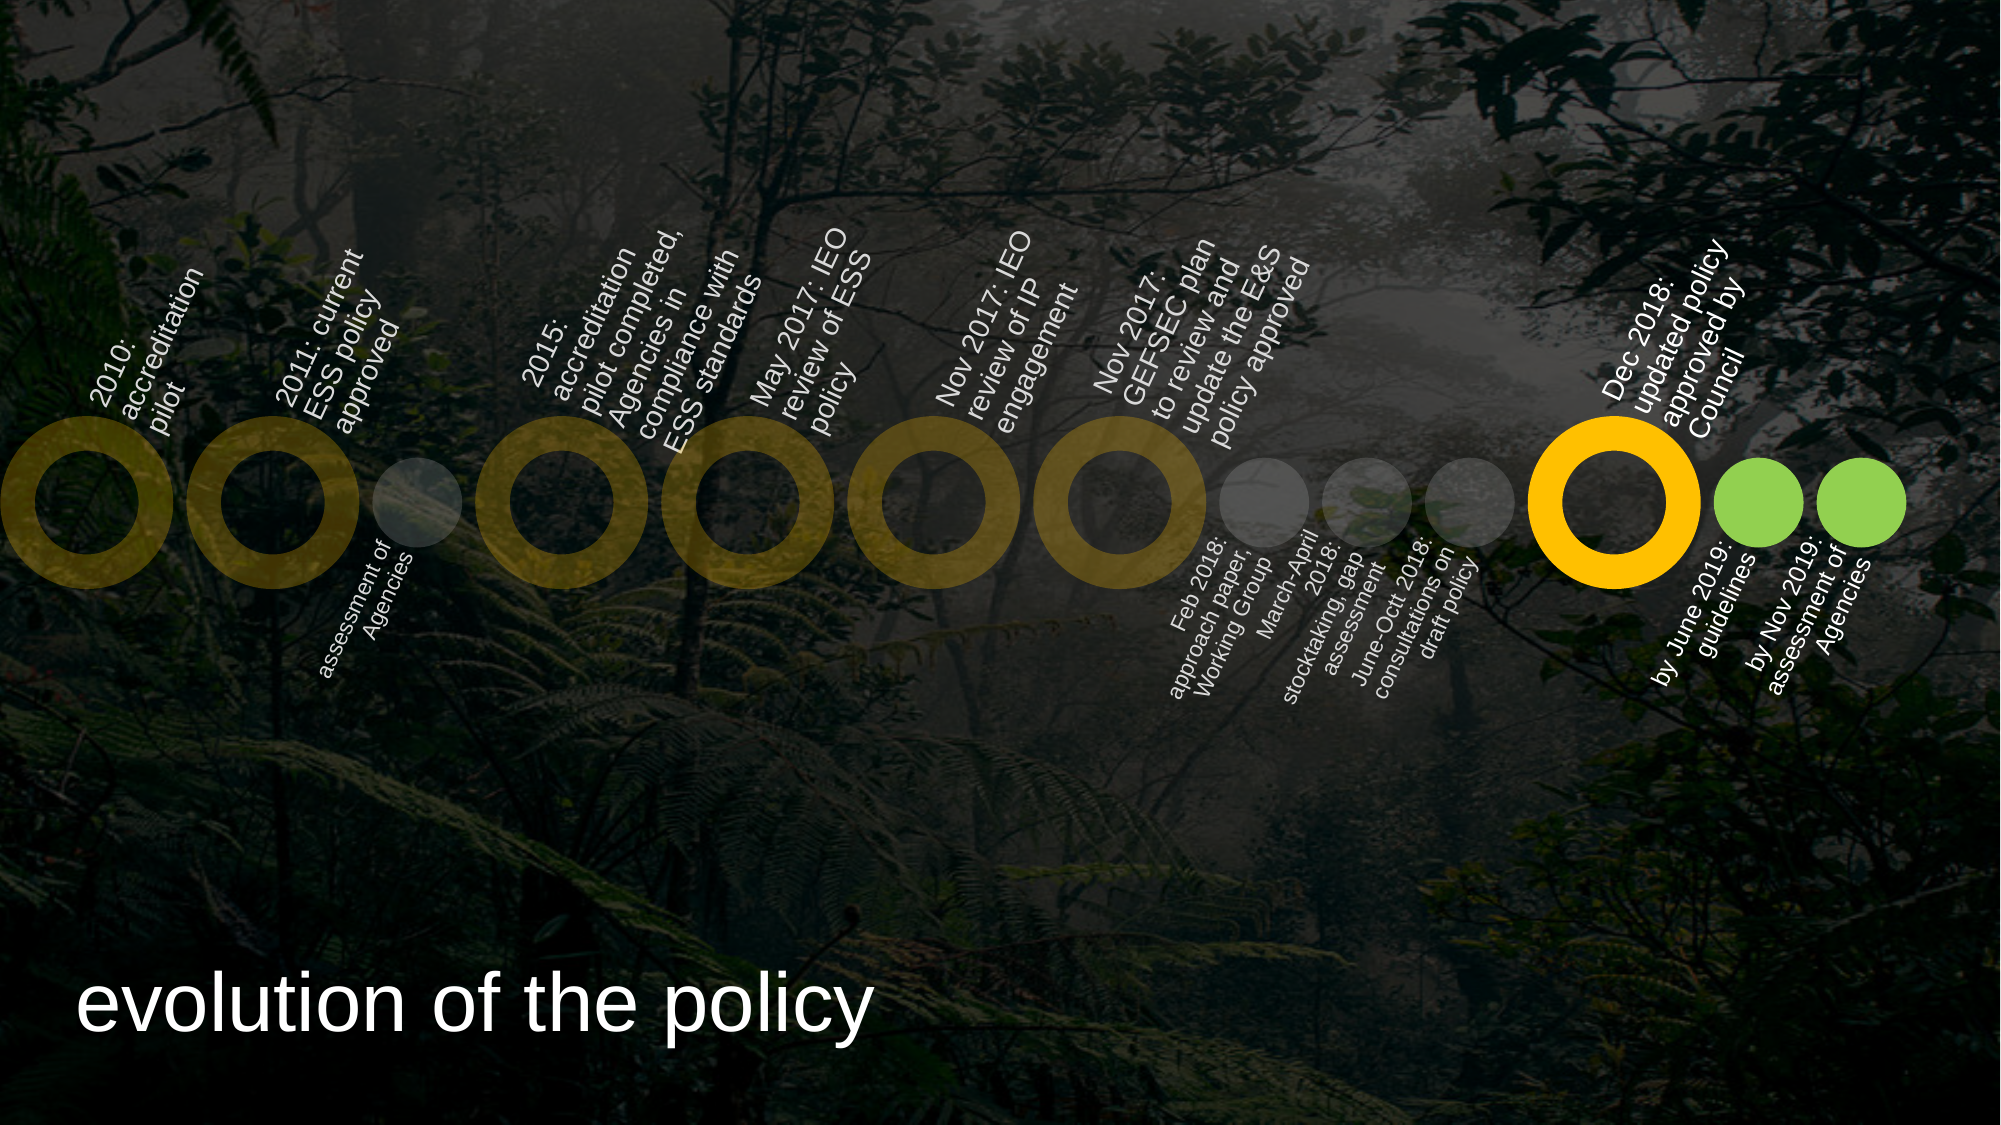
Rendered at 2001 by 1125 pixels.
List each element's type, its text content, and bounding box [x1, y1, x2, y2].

title evolution of the policy [0, 939, 2000, 1125]
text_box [0, 0, 2000, 939]
